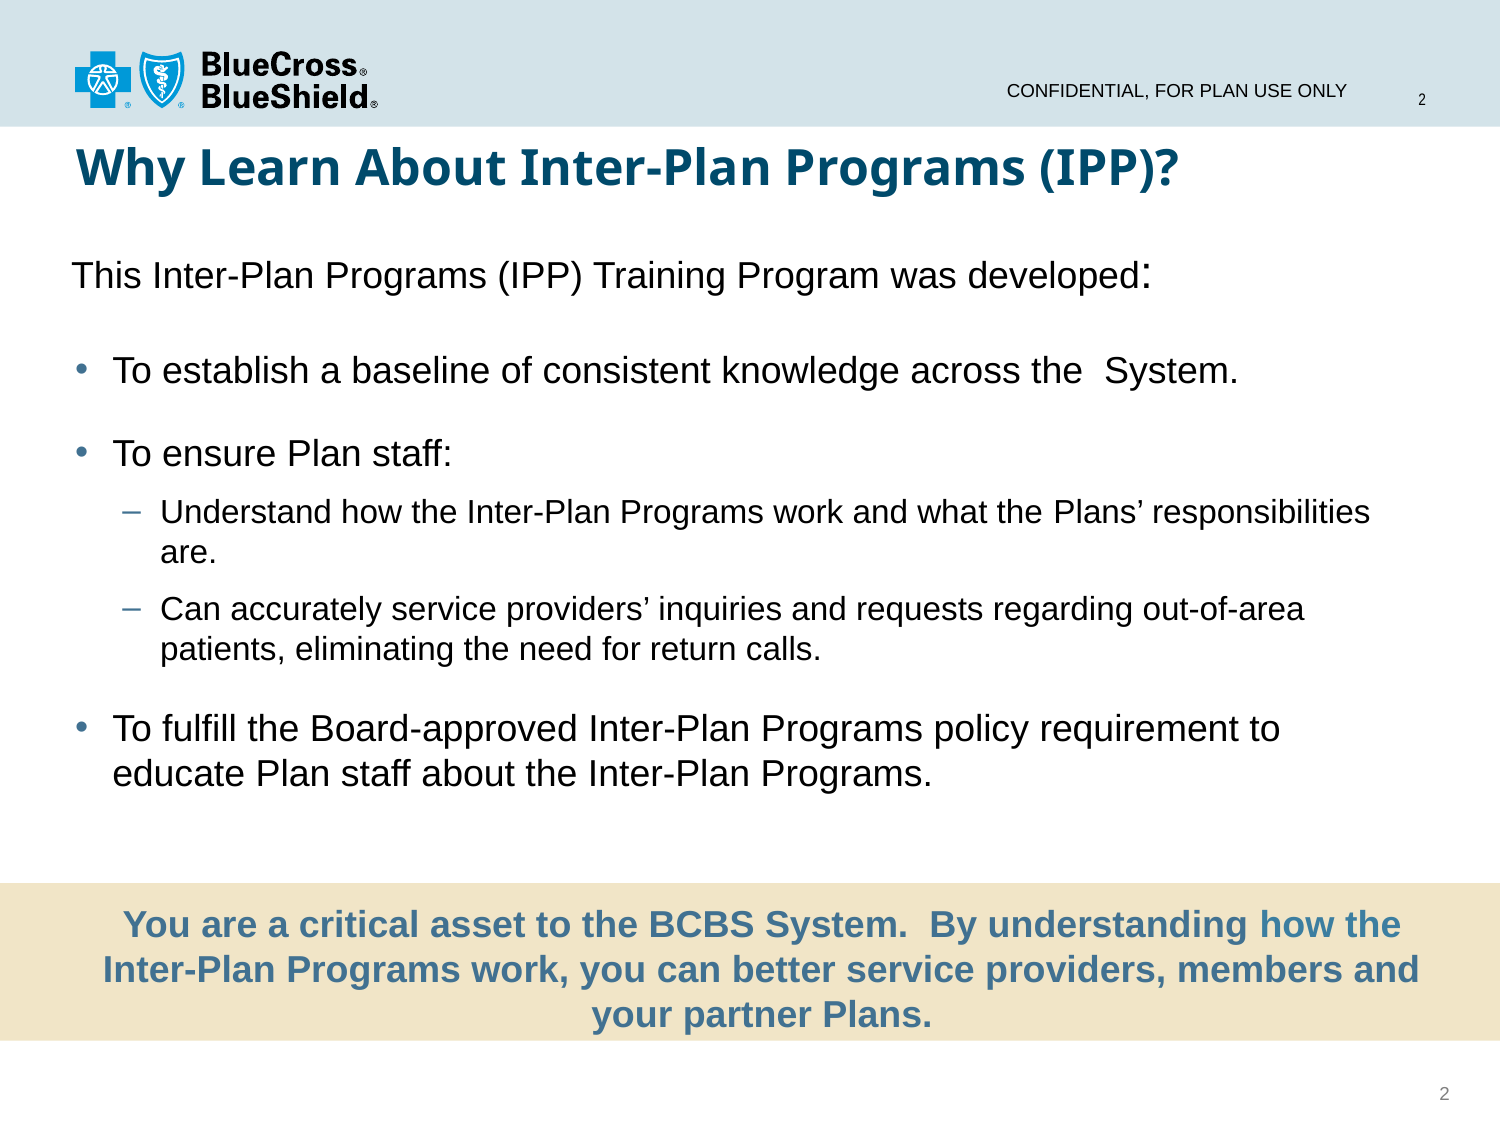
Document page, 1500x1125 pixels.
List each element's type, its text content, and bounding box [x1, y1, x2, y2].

title Why Learn About Inter-Plan Programs (IPP)? [76, 132, 1427, 245]
list This Inter-Plan Programs (IPP) Training Program was developed: [70, 246, 1421, 360]
picture [178, 101, 185, 109]
text_box You are a critical asset to the BCBS System. By understanding how the Inter-Plan Programs work, you can better service providers, members and your partner Plans. [76, 892, 1448, 1043]
text_box [0, 881, 1500, 1043]
picture [124, 101, 131, 109]
list To establish a baseline of consistent knowledge across the System. To ensure Plan staff: Understand how the Inter-Plan Programs work and what the Plans’ responsibilities are. Can accurately service providers’ inquiries and requests regarding out-of-area patients, eliminating the need for return calls. To fulfill the Board-approved Inter-Plan Programs policy requirement to educate Plan staff about the Inter-Plan Programs. [75, 346, 1425, 881]
slide_number 2 [1374, 1074, 1450, 1115]
text_box CONFIDENTIAL, FOR PLAN USE ONLY [992, 71, 1362, 109]
